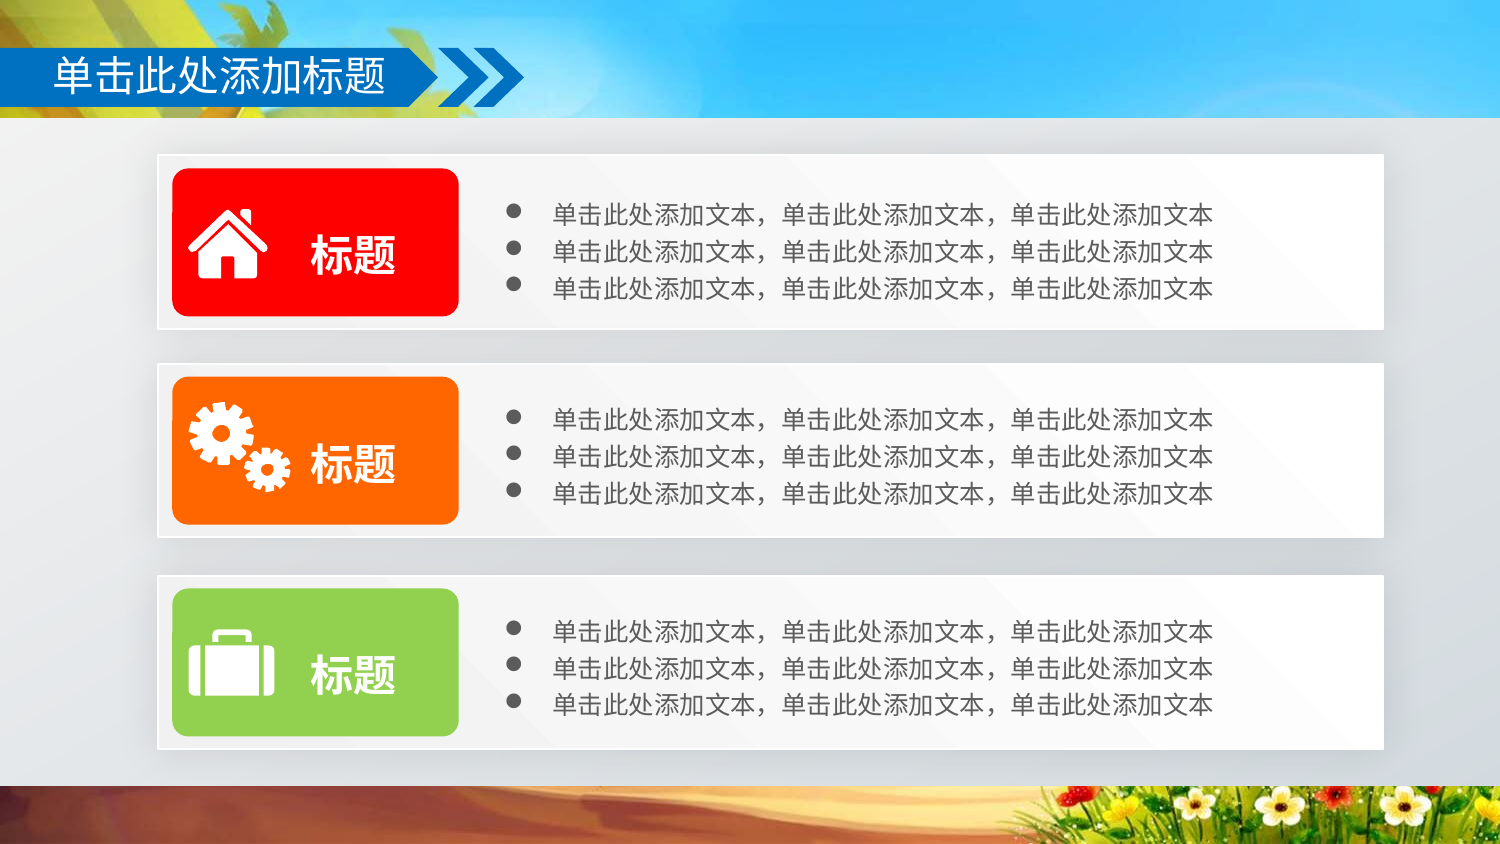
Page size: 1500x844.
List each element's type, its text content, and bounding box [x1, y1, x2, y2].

text_box [158, 364, 1384, 538]
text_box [171, 168, 459, 317]
picture [0, 786, 1500, 844]
picture [0, 0, 1500, 118]
text_box 单击此处添加文本，单击此处添加文本，单击此处添加文本 单击此处添加文本，单击此处添加文本，单击此处添加文本 单击此处添加文本，单击此处添加文本，单击此处添加文本 [489, 390, 1293, 517]
text_box [158, 575, 1384, 750]
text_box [171, 376, 459, 525]
text_box 单击此处添加文本，单击此处添加文本，单击此处添加文本 单击此处添加文本，单击此处添加文本，单击此处添加文本 单击此处添加文本，单击此处添加文本，单击此处添加文本 [489, 602, 1293, 728]
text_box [171, 588, 459, 737]
text_box [158, 155, 1384, 329]
text_box 单击此处添加文本，单击此处添加文本，单击此处添加文本 单击此处添加文本，单击此处添加文本，单击此处添加文本 单击此处添加文本，单击此处添加文本，单击此处添加文本 [489, 185, 1293, 311]
